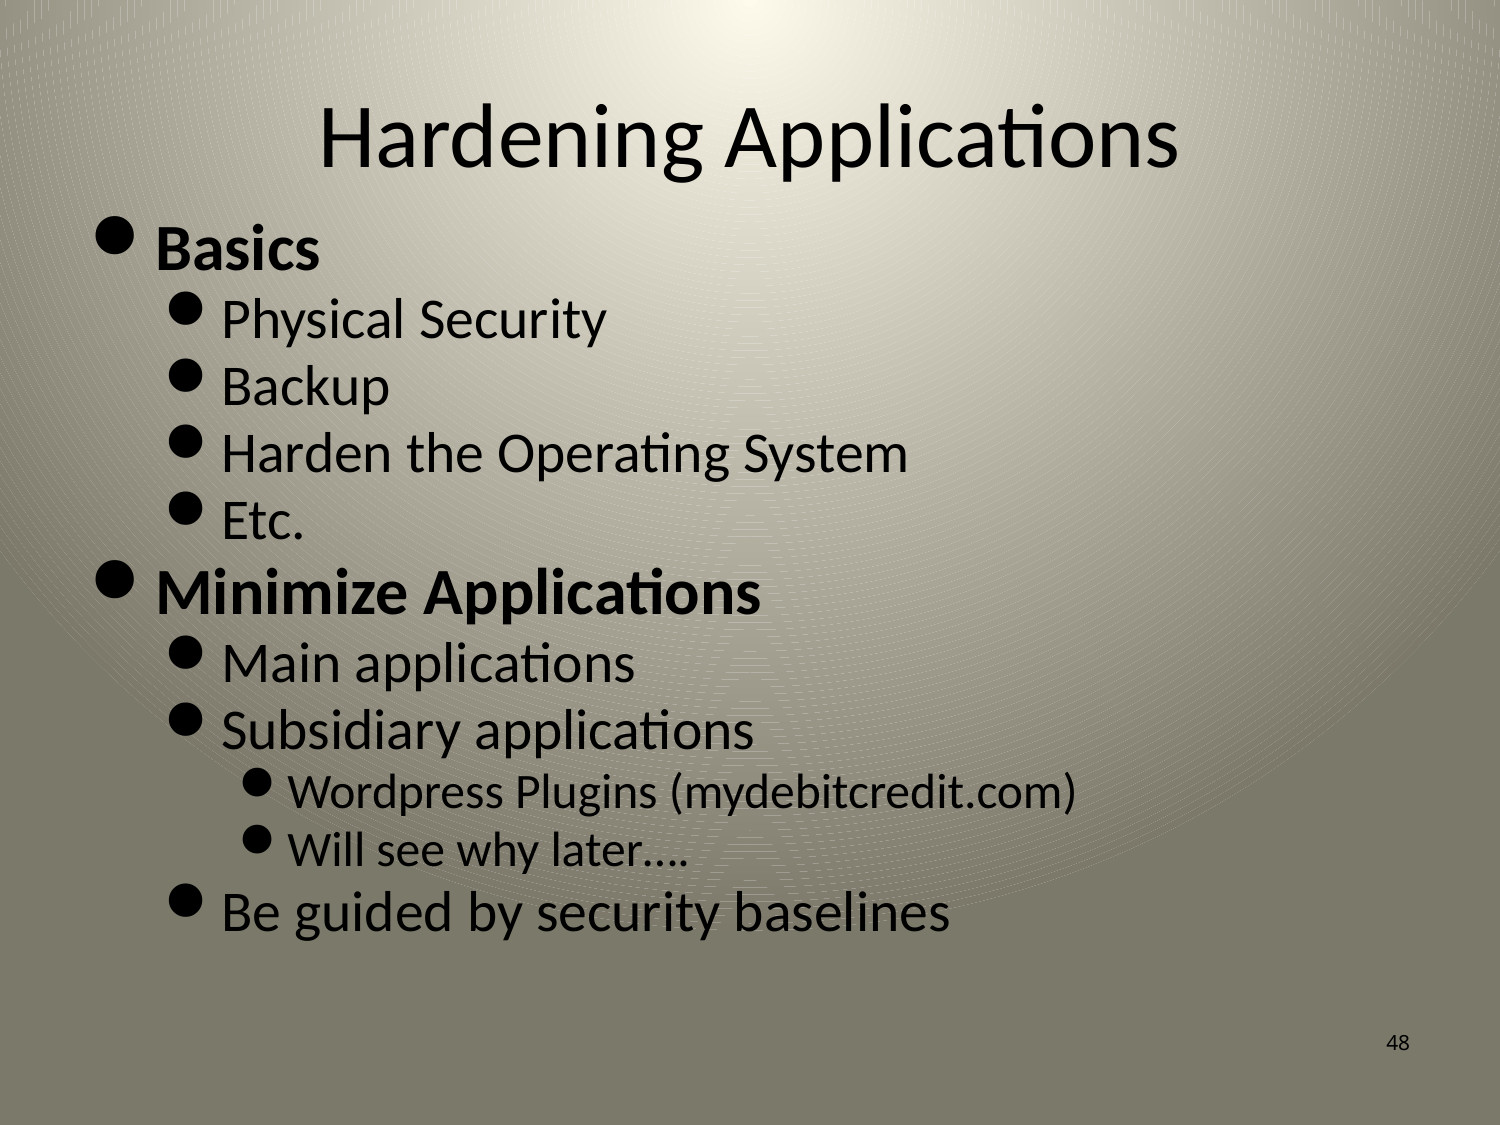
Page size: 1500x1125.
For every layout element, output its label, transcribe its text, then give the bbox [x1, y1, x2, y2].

list Basics Physical Security Backup Harden the Operating System Etc. Minimize Applications Main applications Subsidiary applications Wordpress Plugins (mydebitcredit.com) Will see why later…. Be guided by security baselines [75, 212, 1425, 955]
slide_number 48 [1074, 1021, 1425, 1067]
title Hardening Applications [75, 37, 1425, 212]
